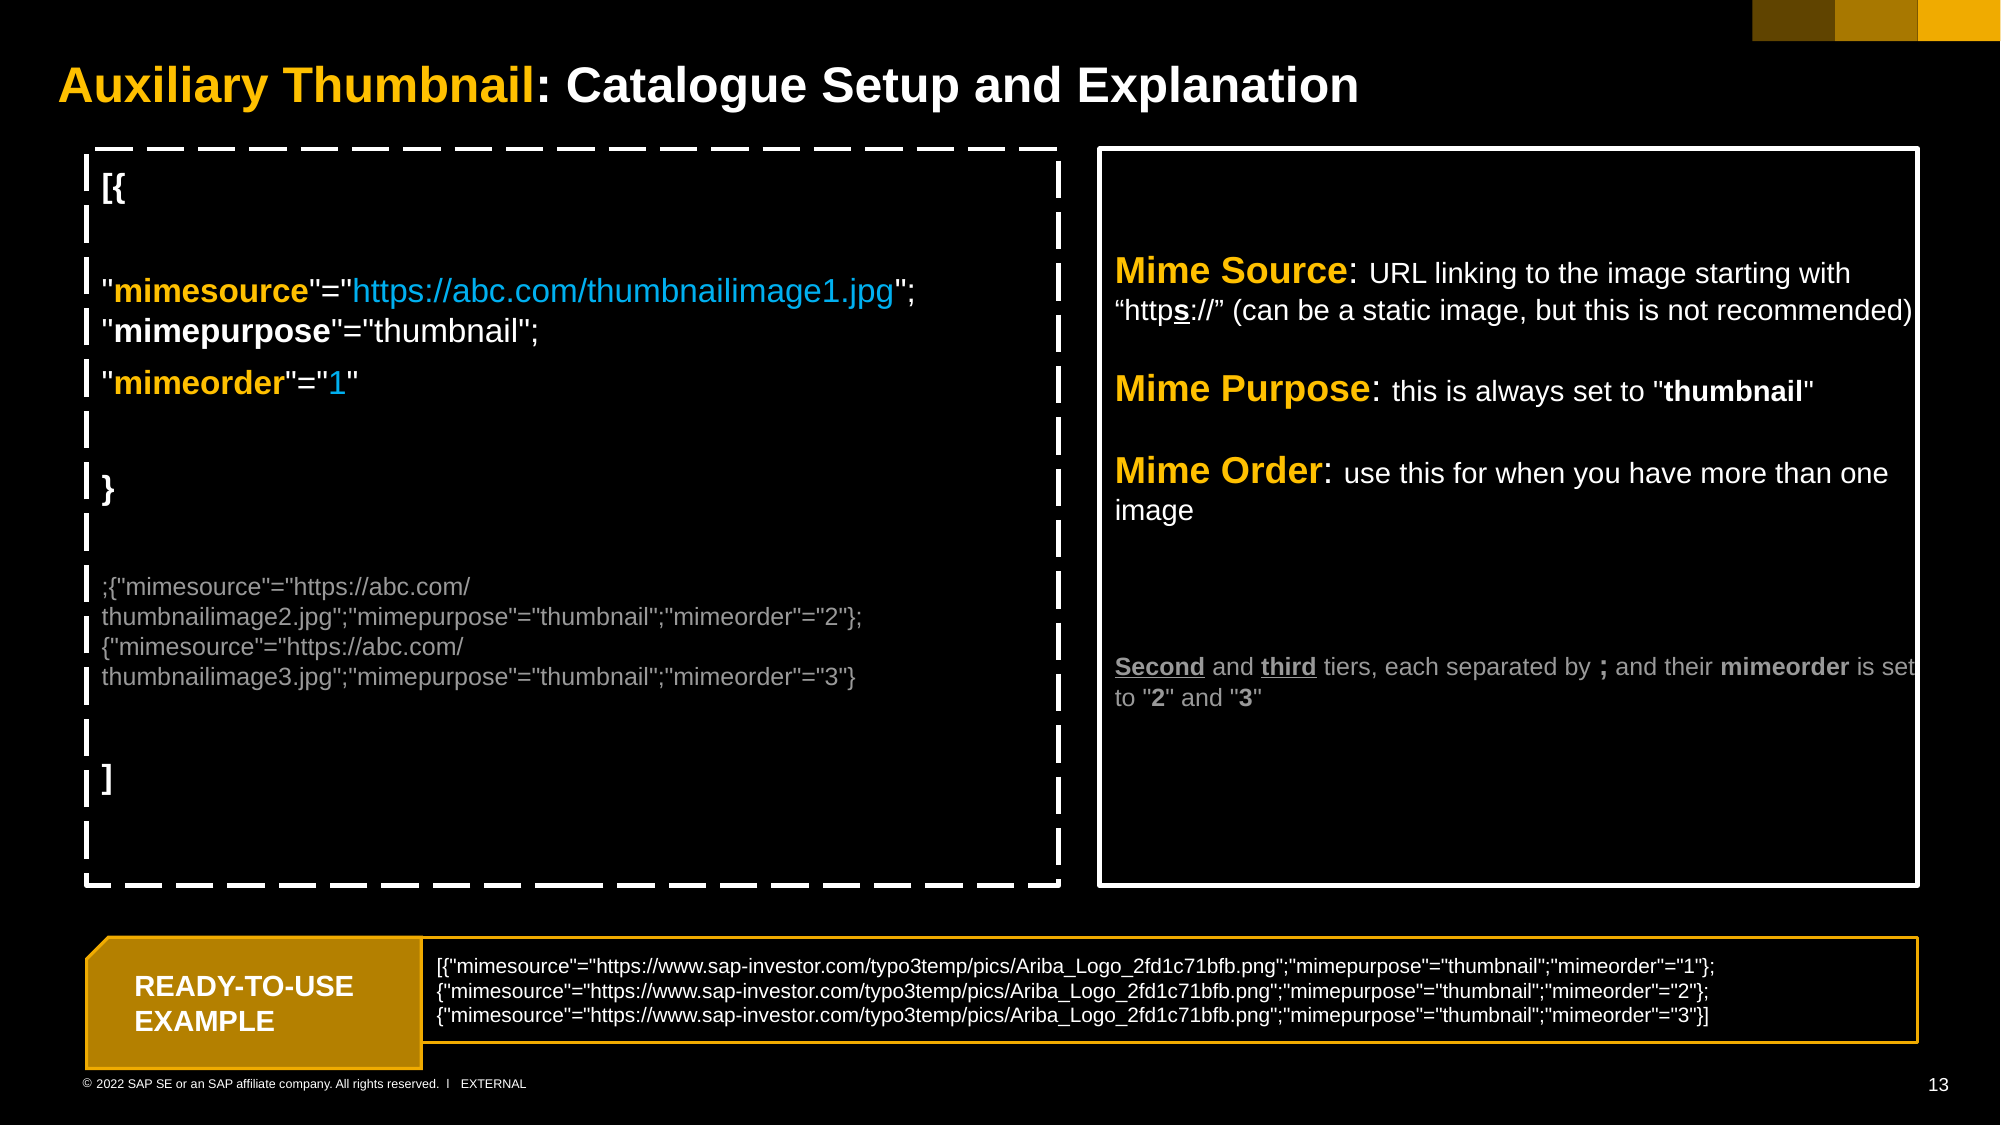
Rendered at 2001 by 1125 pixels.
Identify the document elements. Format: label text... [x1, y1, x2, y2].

text_box READY-TO-USE EXAMPLE [118, 966, 390, 1039]
text_box Mime Source: URL linking to the image starting with “https://” (can be a static image, but this is not recommended) Mime Purpose: this is always set to "thumbnail" Mime Order: use this for when you have more than one image Second and third tiers, each separated by ; and their mimeorder is set to "2" and "3" [1099, 148, 1918, 886]
title Auxiliary Thumbnail: Catalogue Setup and Explanation [57, 52, 1893, 114]
list [{ "mimesource"="https://abc.com/thumbnailimage1.jpg"; "mimepurpose"="thumbnail"; "mimeorder"="1" } ;{"mimesource"="https://abc.com/thumbnailimage2.jpg";"mimepurpose"="thumbnail";"mimeorder"="2"};{"mimesource"="https://abc.com/thumbnailimage3.jpg";"mimepurpose"="thumbnail";"mimeorder"="3"} ] [86, 148, 1059, 886]
text_box [{"mimesource"="https://www.sap-investor.com/typo3temp/pics/Ariba_Logo_2fd1c71bfb.png";"mimepurpose"="thumbnail";"mimeorder"="1"};{"mimesource"="https://www.sap-investor.com/typo3temp/pics/Ariba_Logo_2fd1c71bfb.png";"mimepurpose"="thumbnail";"mimeorder"="2"};{"mimesource"="https://www.sap-investor.com/typo3temp/pics/Ariba_Logo_2fd1c71bfb.png";"mimepurpose"="thumbnail";"mimeorder"="3"}] [420, 936, 1919, 1044]
text_box [86, 937, 422, 1069]
